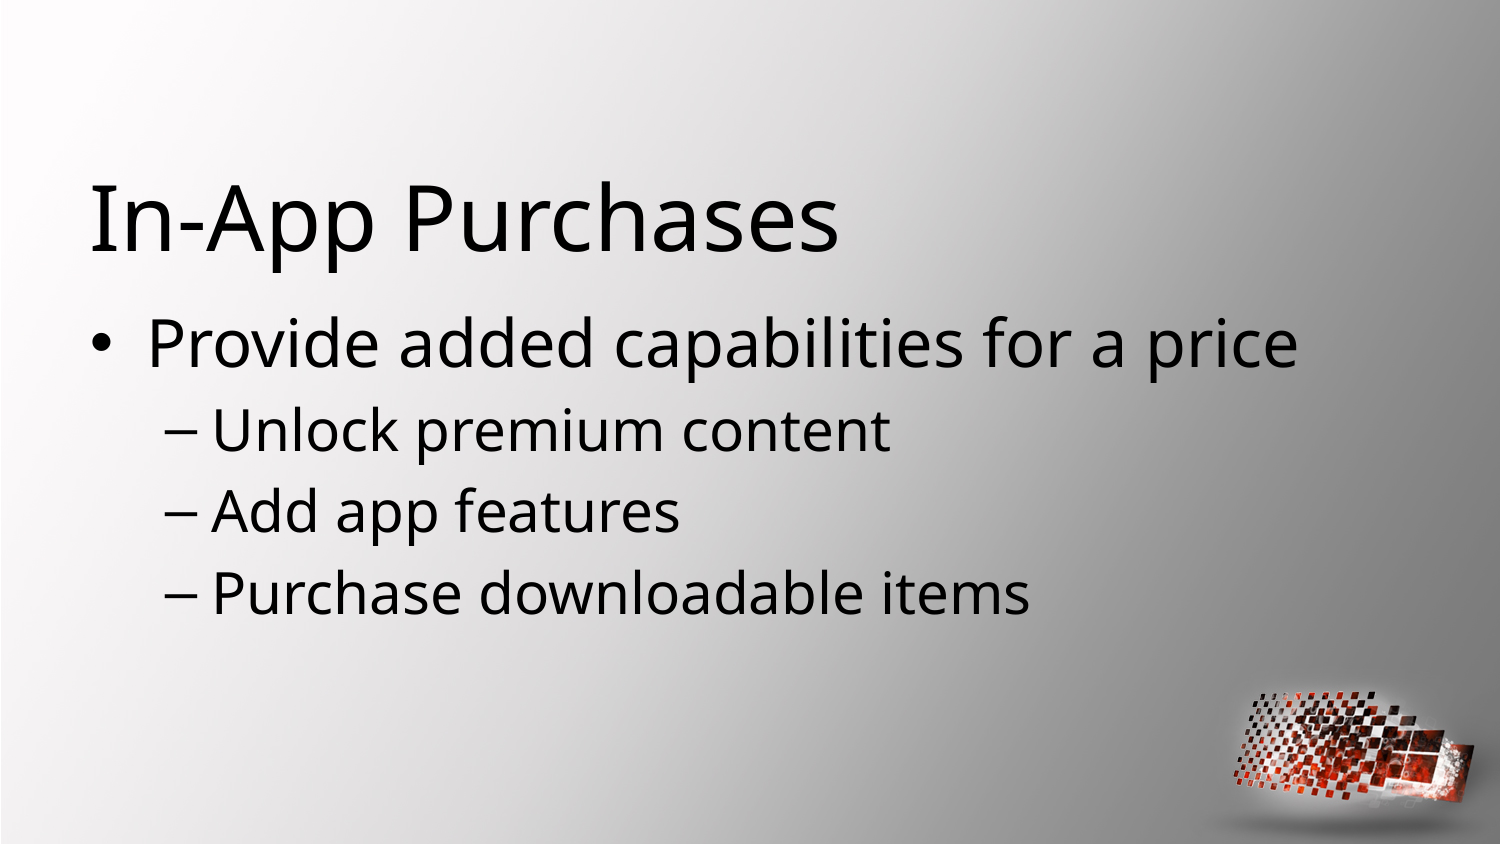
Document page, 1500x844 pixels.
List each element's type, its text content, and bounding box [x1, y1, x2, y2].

list Provide added capabilities for a price Unlock premium content Add app features Purchase downloadable items [75, 293, 1425, 754]
picture [0, 0, 1500, 844]
title In-App Purchases [75, 124, 1425, 293]
